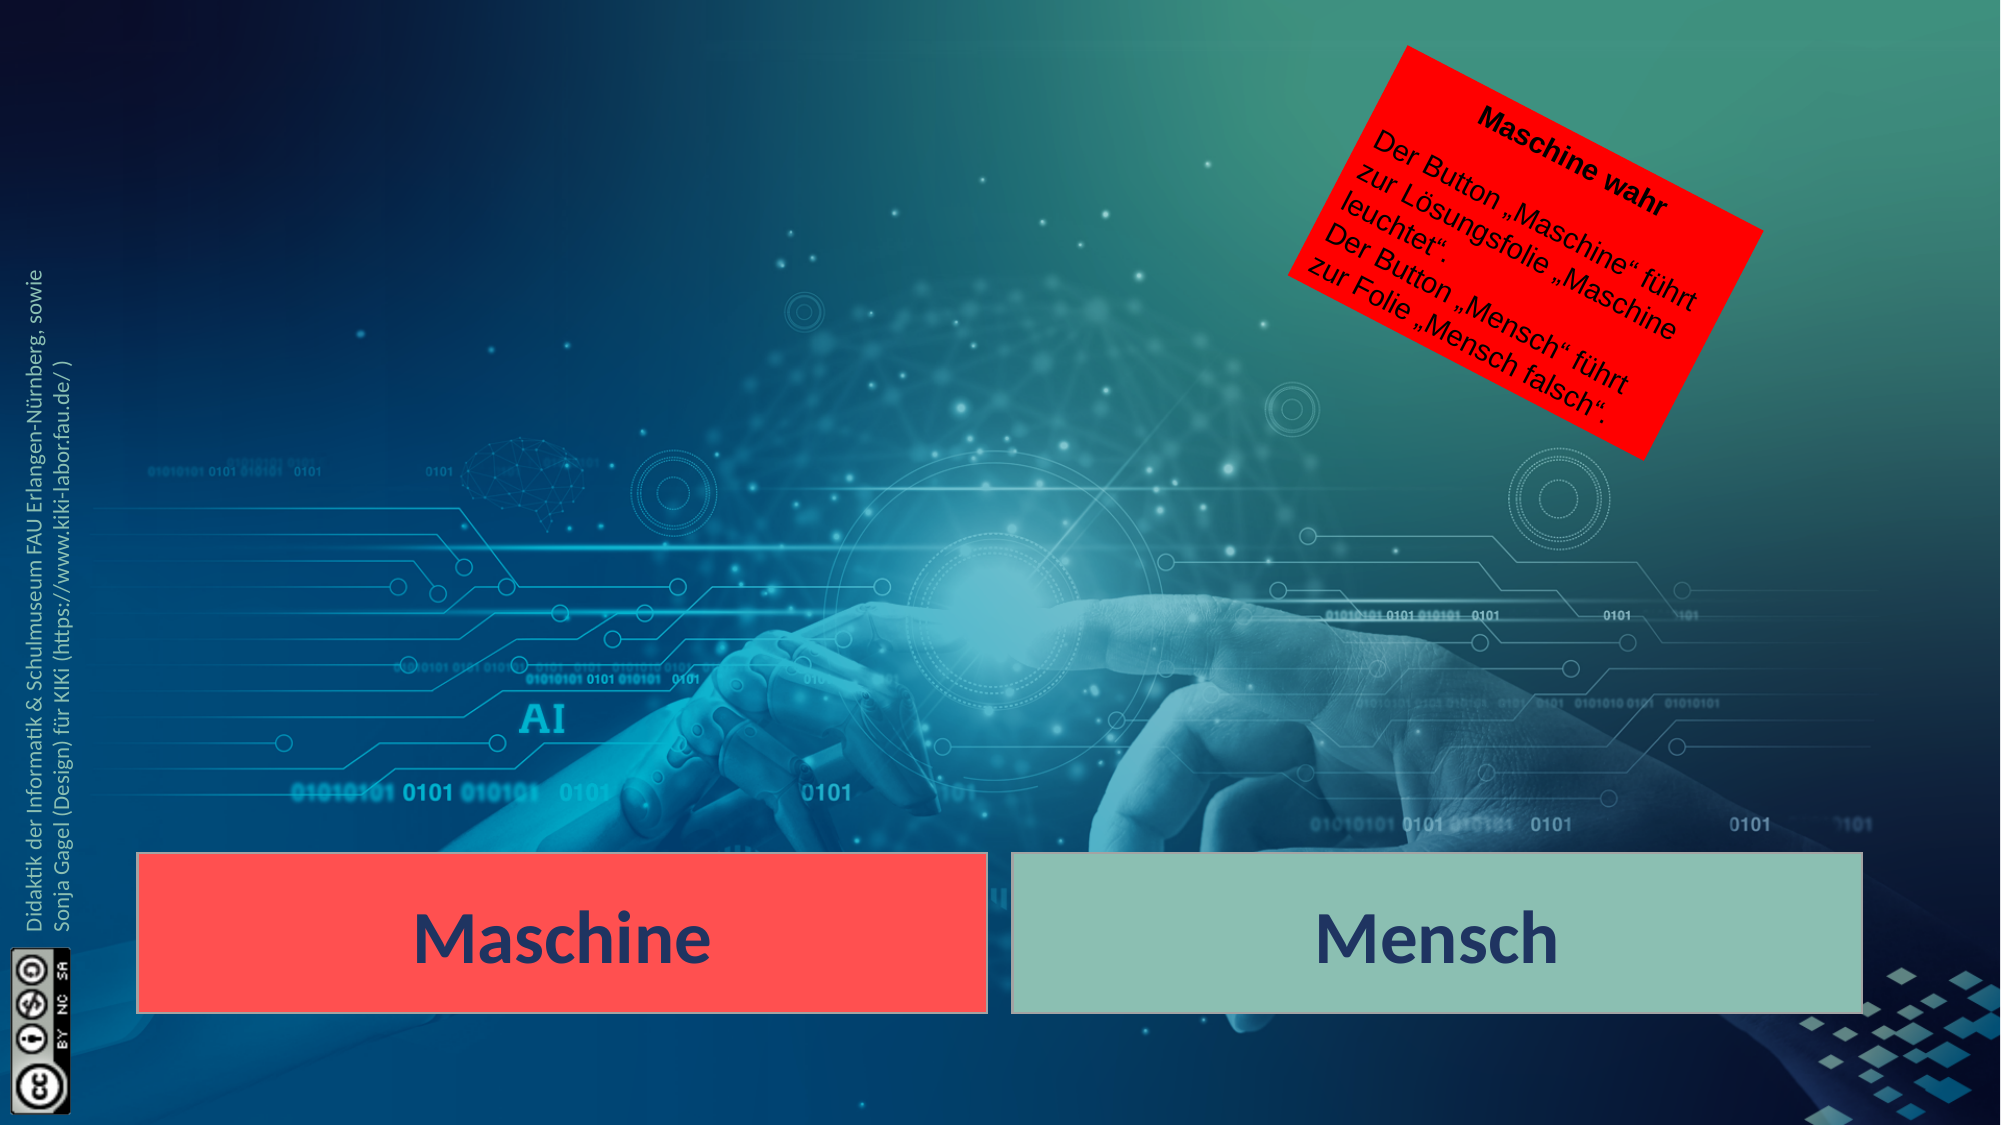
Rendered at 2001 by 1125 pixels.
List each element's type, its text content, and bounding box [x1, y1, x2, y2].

text_box Mensch [1011, 852, 1863, 1014]
picture [0, 0, 2001, 1125]
text_box Maschine wahr Der Button „Maschine“ führt zur Lösungsfolie „Maschine leuchtet“. Der Button „Mensch“ führt zur Folie „Mensch falsch“. [1287, 45, 1764, 461]
text_box Maschine [136, 852, 988, 1014]
